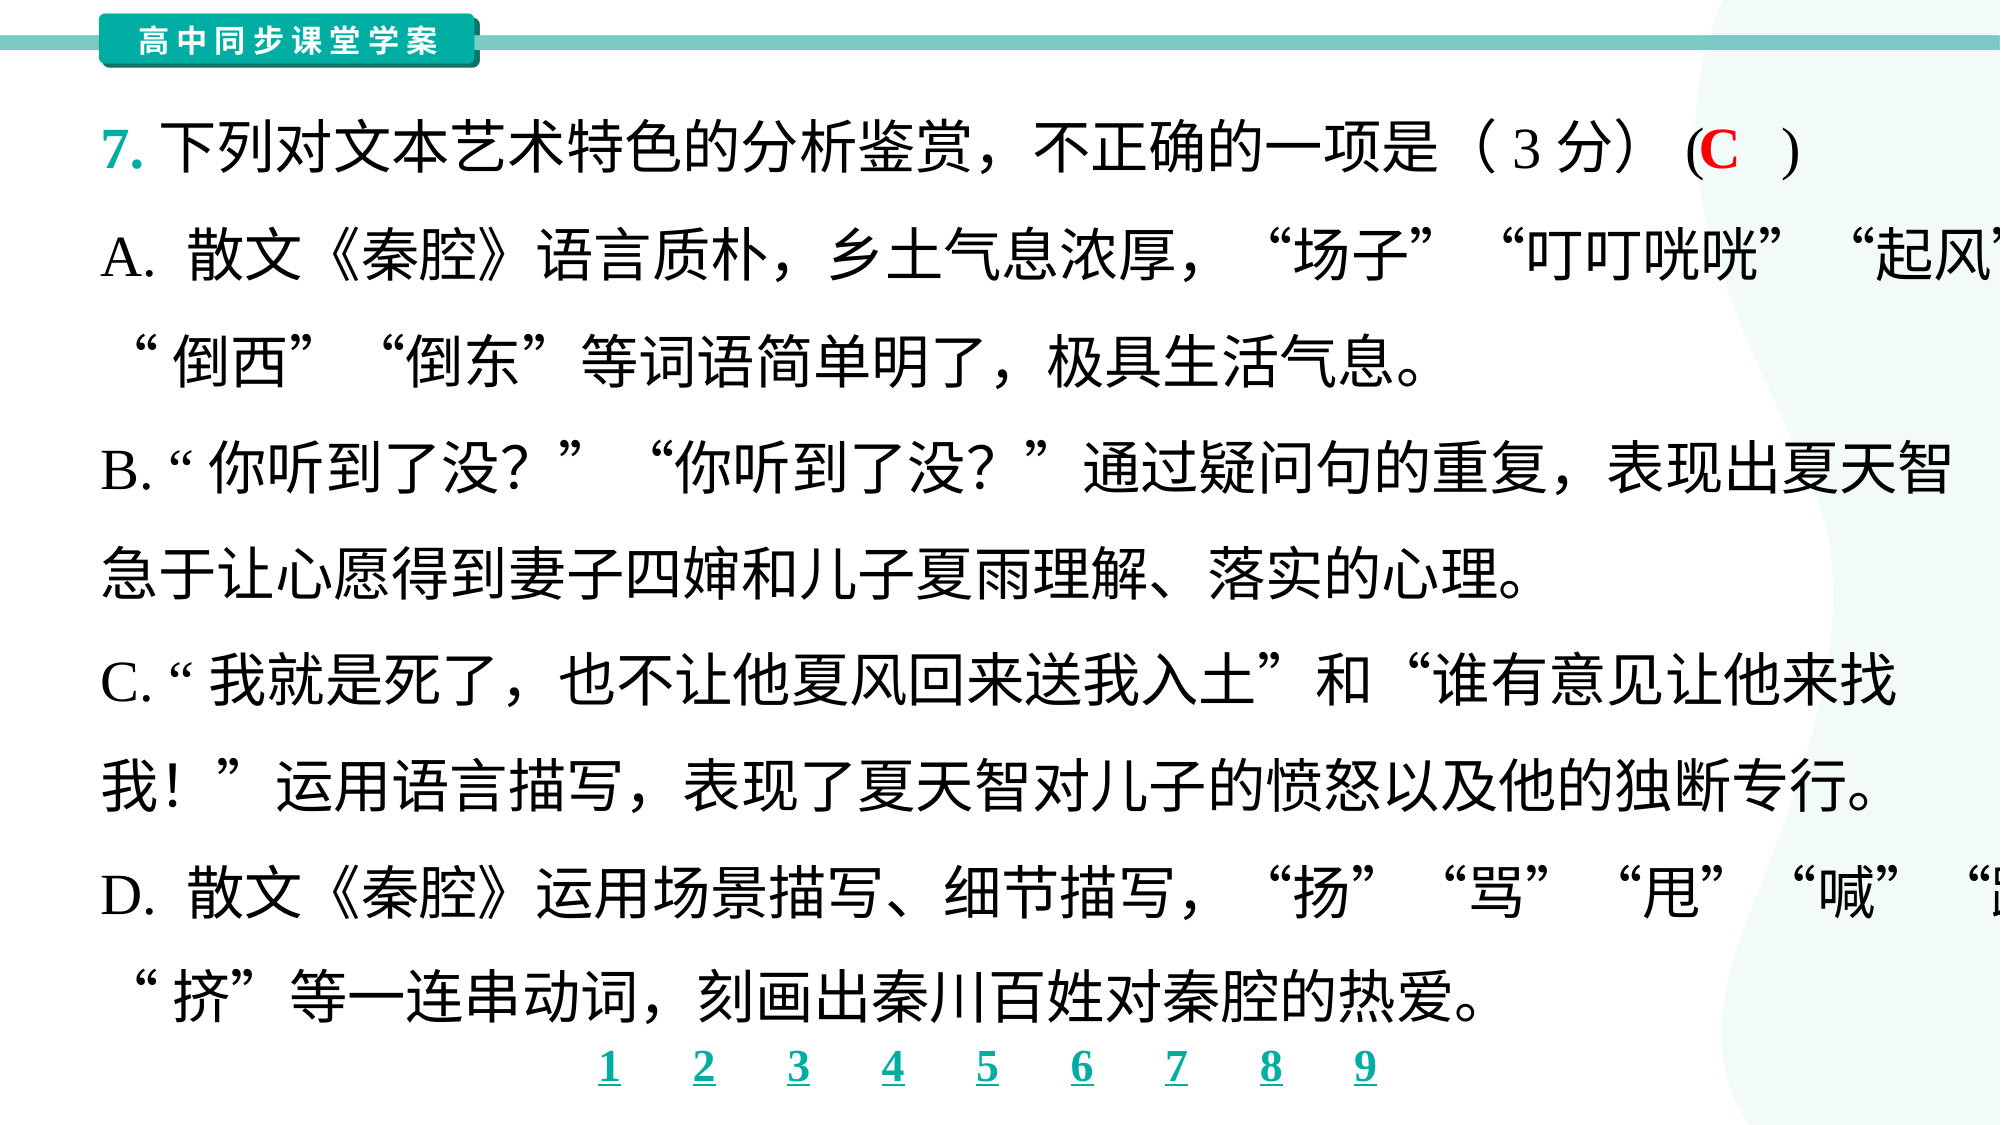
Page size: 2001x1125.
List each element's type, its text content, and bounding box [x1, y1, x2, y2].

picture [0, 0, 2000, 1125]
text_box A. 散文《秦腔》语言质朴，乡土气息浓厚，“场子”“叮叮咣咣”“起风” “倒西”“倒东”等词语简单明了，极具生活气息。 B. “你听到了没？”“你听到了没？”通过疑问句的重复，表现出夏天智 急于让心愿得到妻子四婶和儿子夏雨理解、落实的心理。 C. “我就是死了，也不让他夏风回来送我入土”和“谁有意见让他来找 我！”运用语言描写，表现了夏天智对儿子的愤怒以及他的独断专行。 D. 散文《秦腔》运用场景描写、细节描写，“扬”“骂”“甩”“喊”“踩”“叫” “挤”等一连串动词，刻画出秦川百姓对秦腔的热爱。 [100, 182, 1899, 1019]
text_box 7.下列对文本艺术特色的分析鉴赏，不正确的一项是（3分）( ) [1762, 76, 1899, 169]
text_box C [1677, 75, 1762, 169]
text_box 7.下列对文本艺术特色的分析鉴赏，不正确的一项是（3分）( ) [100, 76, 1677, 169]
